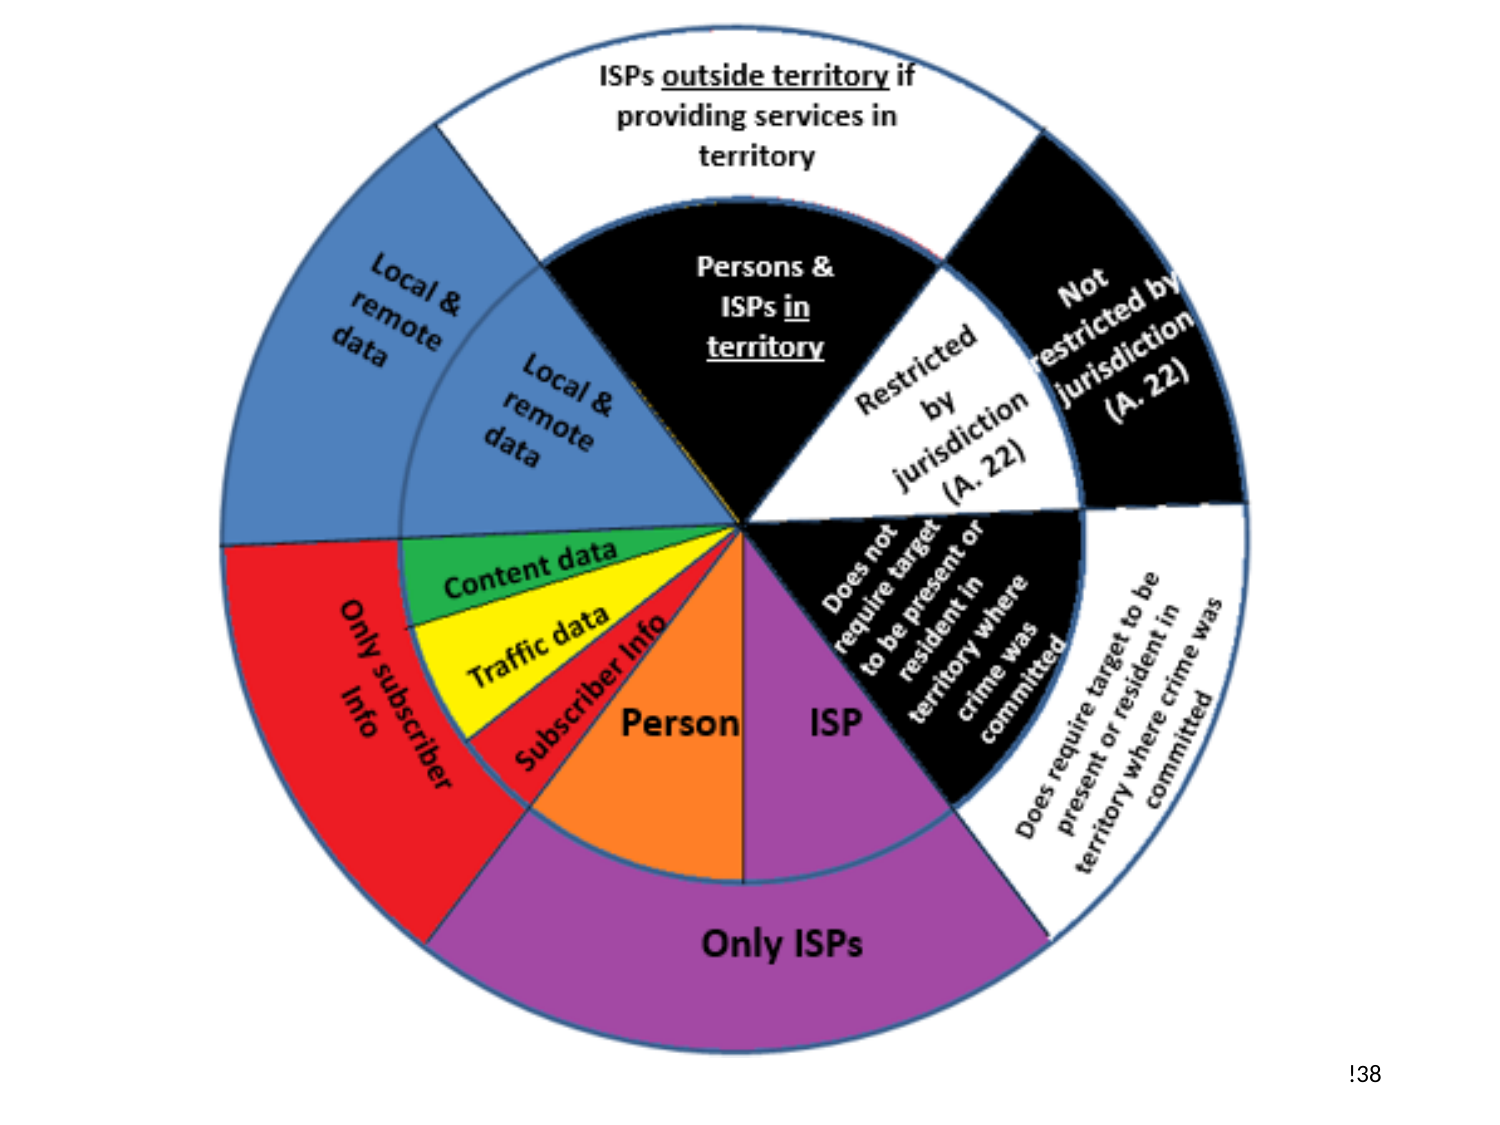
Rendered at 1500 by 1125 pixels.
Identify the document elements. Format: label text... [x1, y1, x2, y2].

picture [205, 11, 1295, 1059]
slide_number !38 [1059, 1042, 1397, 1103]
